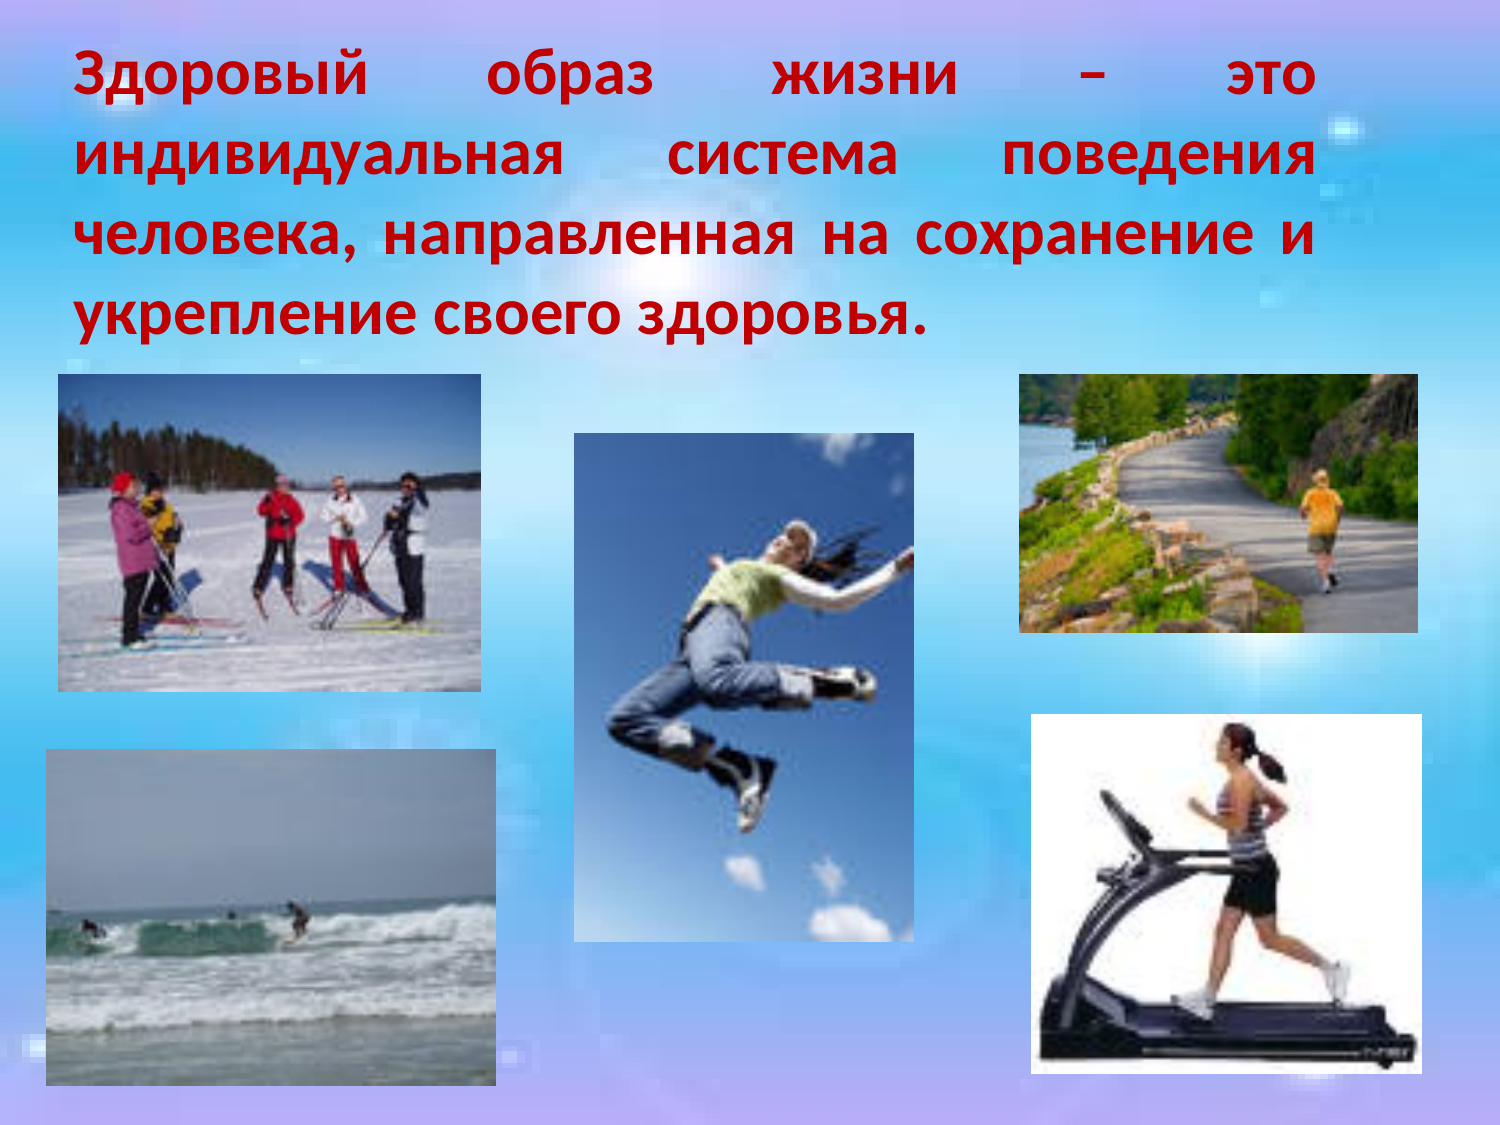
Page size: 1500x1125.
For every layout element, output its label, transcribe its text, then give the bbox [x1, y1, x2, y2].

title Здоровый образ жизни – это индивидуальная система поведения человека, направленная на сохранение и укрепление своего здоровья. [58, 34, 1334, 341]
picture [0, 0, 1500, 1125]
